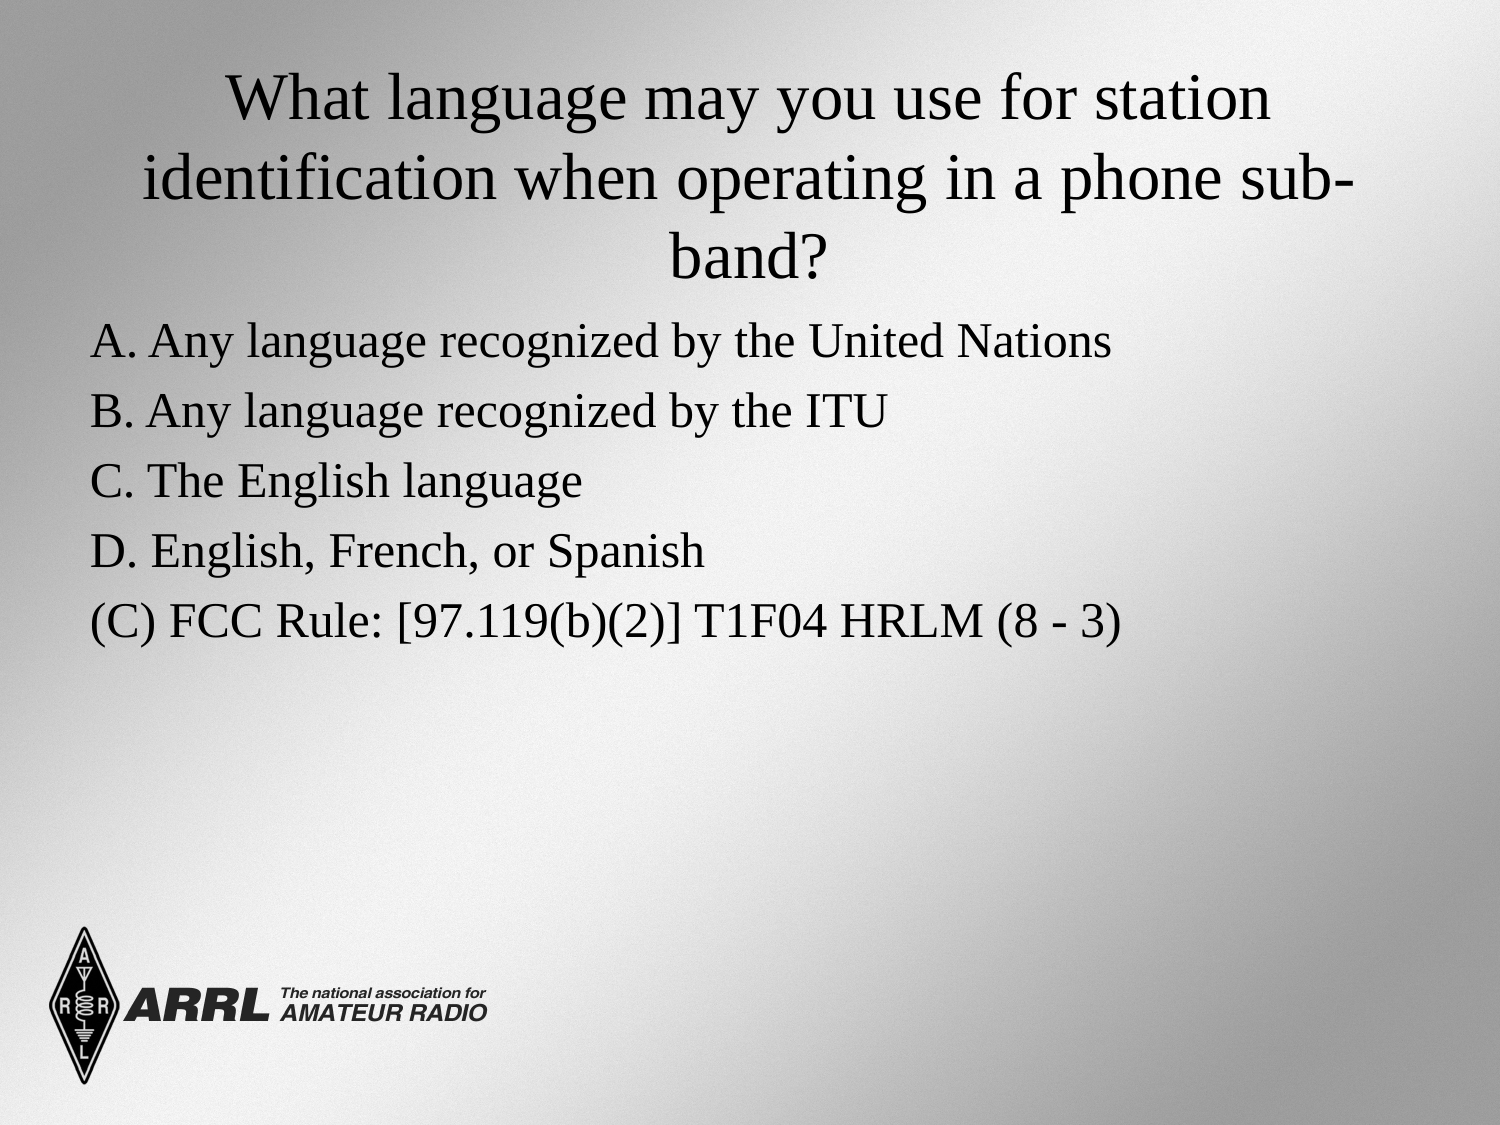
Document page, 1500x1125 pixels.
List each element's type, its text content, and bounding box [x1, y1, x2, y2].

title What language may you use for station identification when operating in a phone sub-band? [75, 45, 1425, 233]
picture [0, 0, 1500, 1125]
list A. Any language recognized by the United Nations B. Any language recognized by the ITU C. The English language D. English, French, or Spanish (C) FCC Rule: [97.119(b)(2)] T1F04 HRLM (8 - 3) [75, 299, 1425, 1005]
